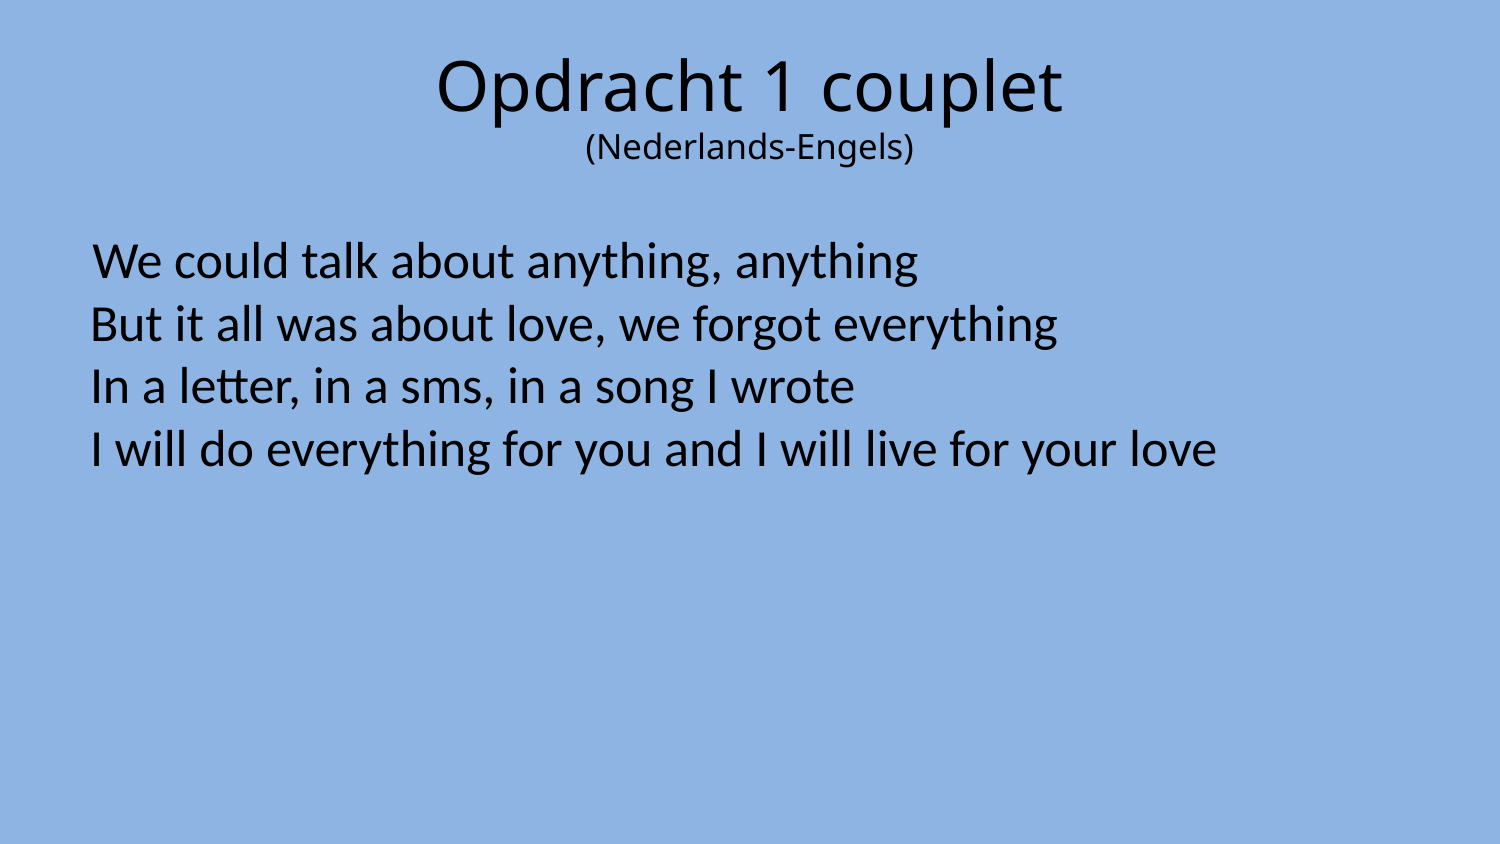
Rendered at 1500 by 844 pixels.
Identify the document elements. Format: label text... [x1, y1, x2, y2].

title Opdracht 1 couplet (Nederlands-Engels) [75, 33, 1425, 175]
list We could talk about anything, anything But it all was about love, we forgot everything In a letter, in a sms, in a song I wrote I will do everything for you and I will live for your love [75, 219, 1425, 777]
